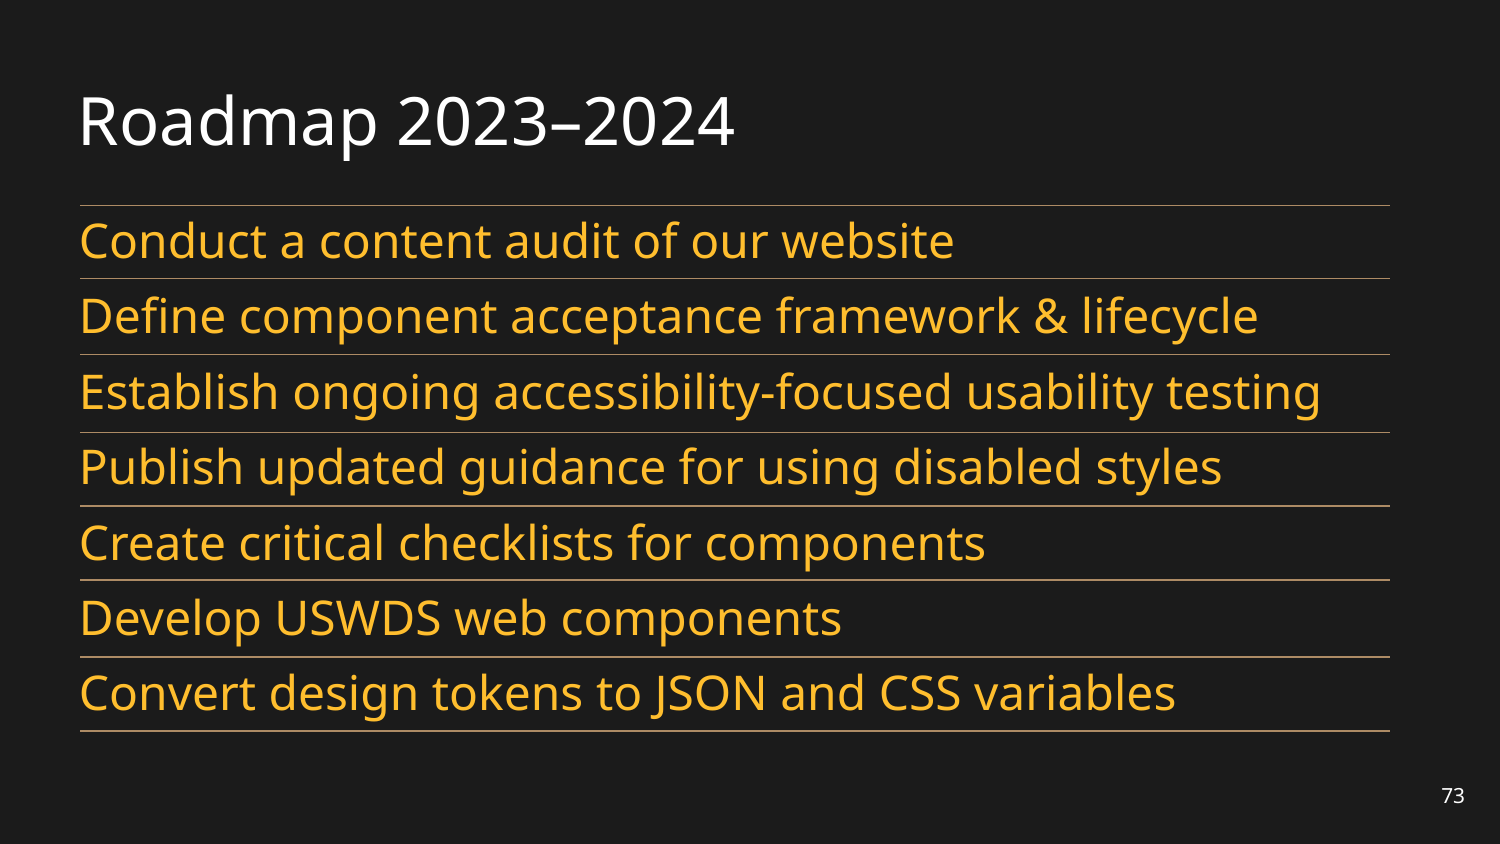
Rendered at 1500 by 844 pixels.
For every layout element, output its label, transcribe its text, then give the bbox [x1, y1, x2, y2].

list Conduct a content audit of our website Define component acceptance framework & lifecycle Establish ongoing accessibility-focused usability testing Publish updated guidance for using disabled styles Create critical checklists for components Develop USWDS web components Convert design tokens to JSON and CSS variables [0, 199, 1489, 716]
title Roadmap 2023–2024 [62, 63, 1407, 158]
slide_number 73 [1389, 764, 1480, 830]
